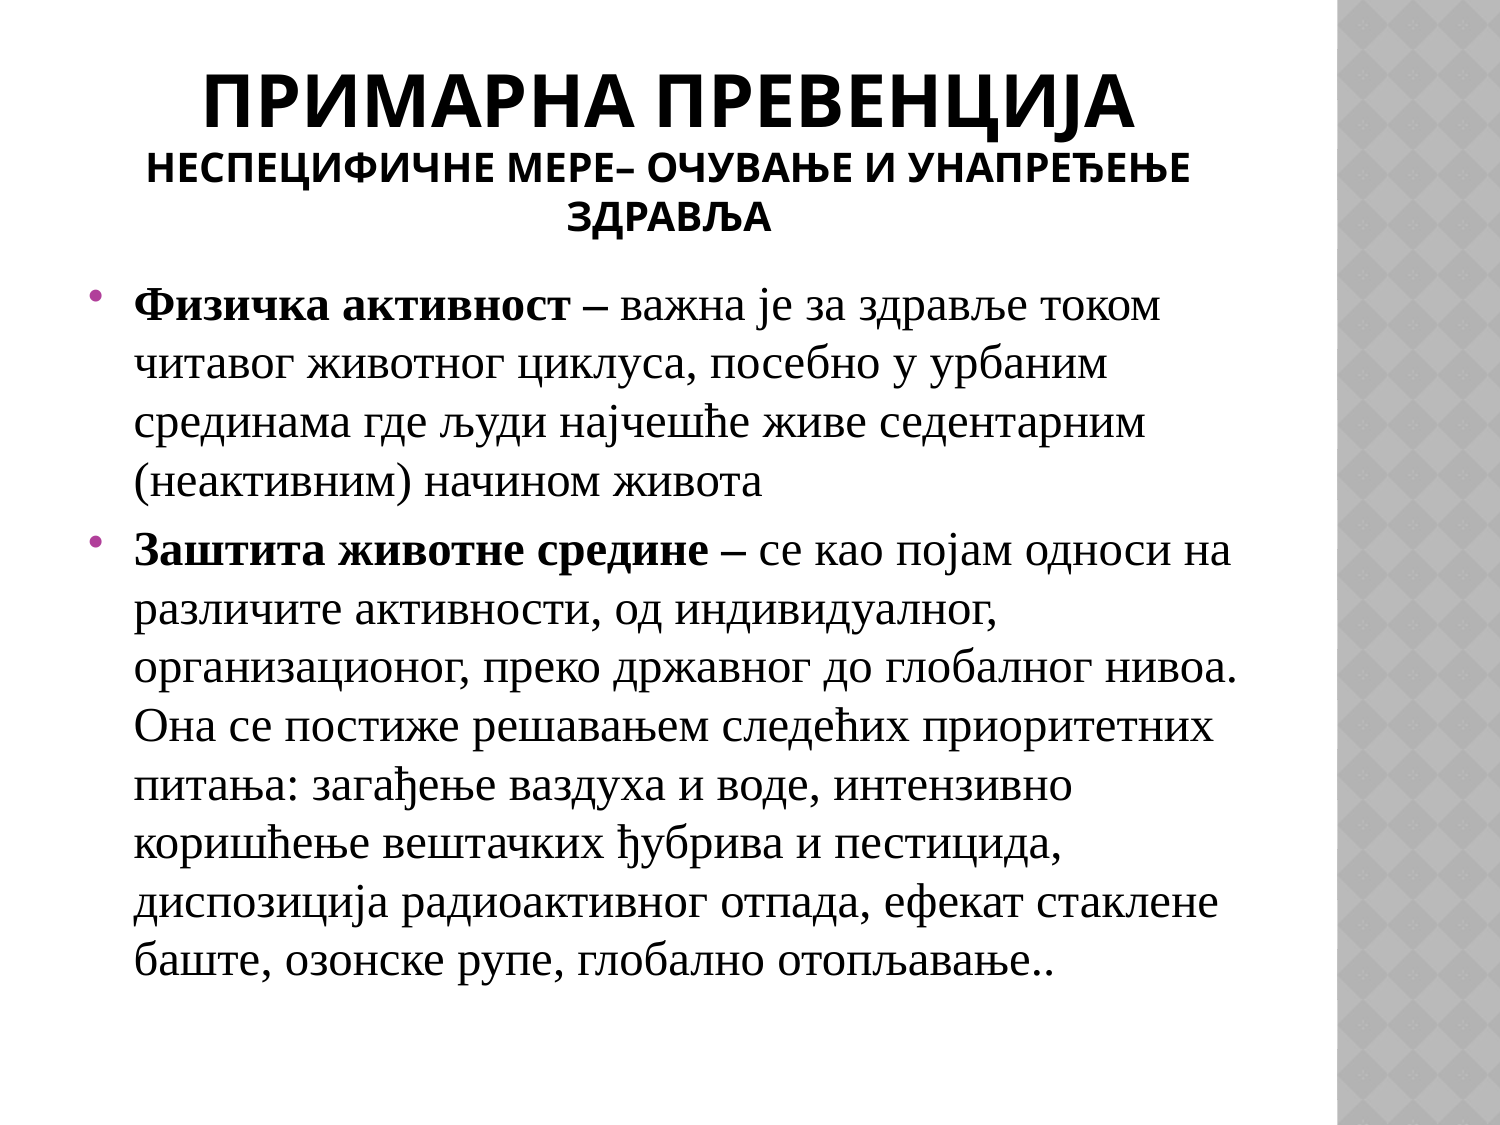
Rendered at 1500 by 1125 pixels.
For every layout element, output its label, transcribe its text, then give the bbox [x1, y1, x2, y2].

list Физичка активност – важна је за здравље током читавог животног циклуса, посебно у урбаним срединама где људи најчешће живе седентарним (неактивним) начином живота Заштита животне средине – се као појам односи на различите активности, од индивидуалног, организационог, преко државног до глобалног нивоа. Она се постиже решавањем следећих приоритетних питања: загађење ваздуха и воде, интензивно коришћење вештачких ђубрива и пестицида, диспозиција радиоактивног отпада, ефекат стаклене баште, озонске рупе, глобално отопљавање.. [75, 264, 1263, 1059]
title Примарна превенција неспецифичне мере– очување и унапређење здравља [75, 52, 1263, 240]
